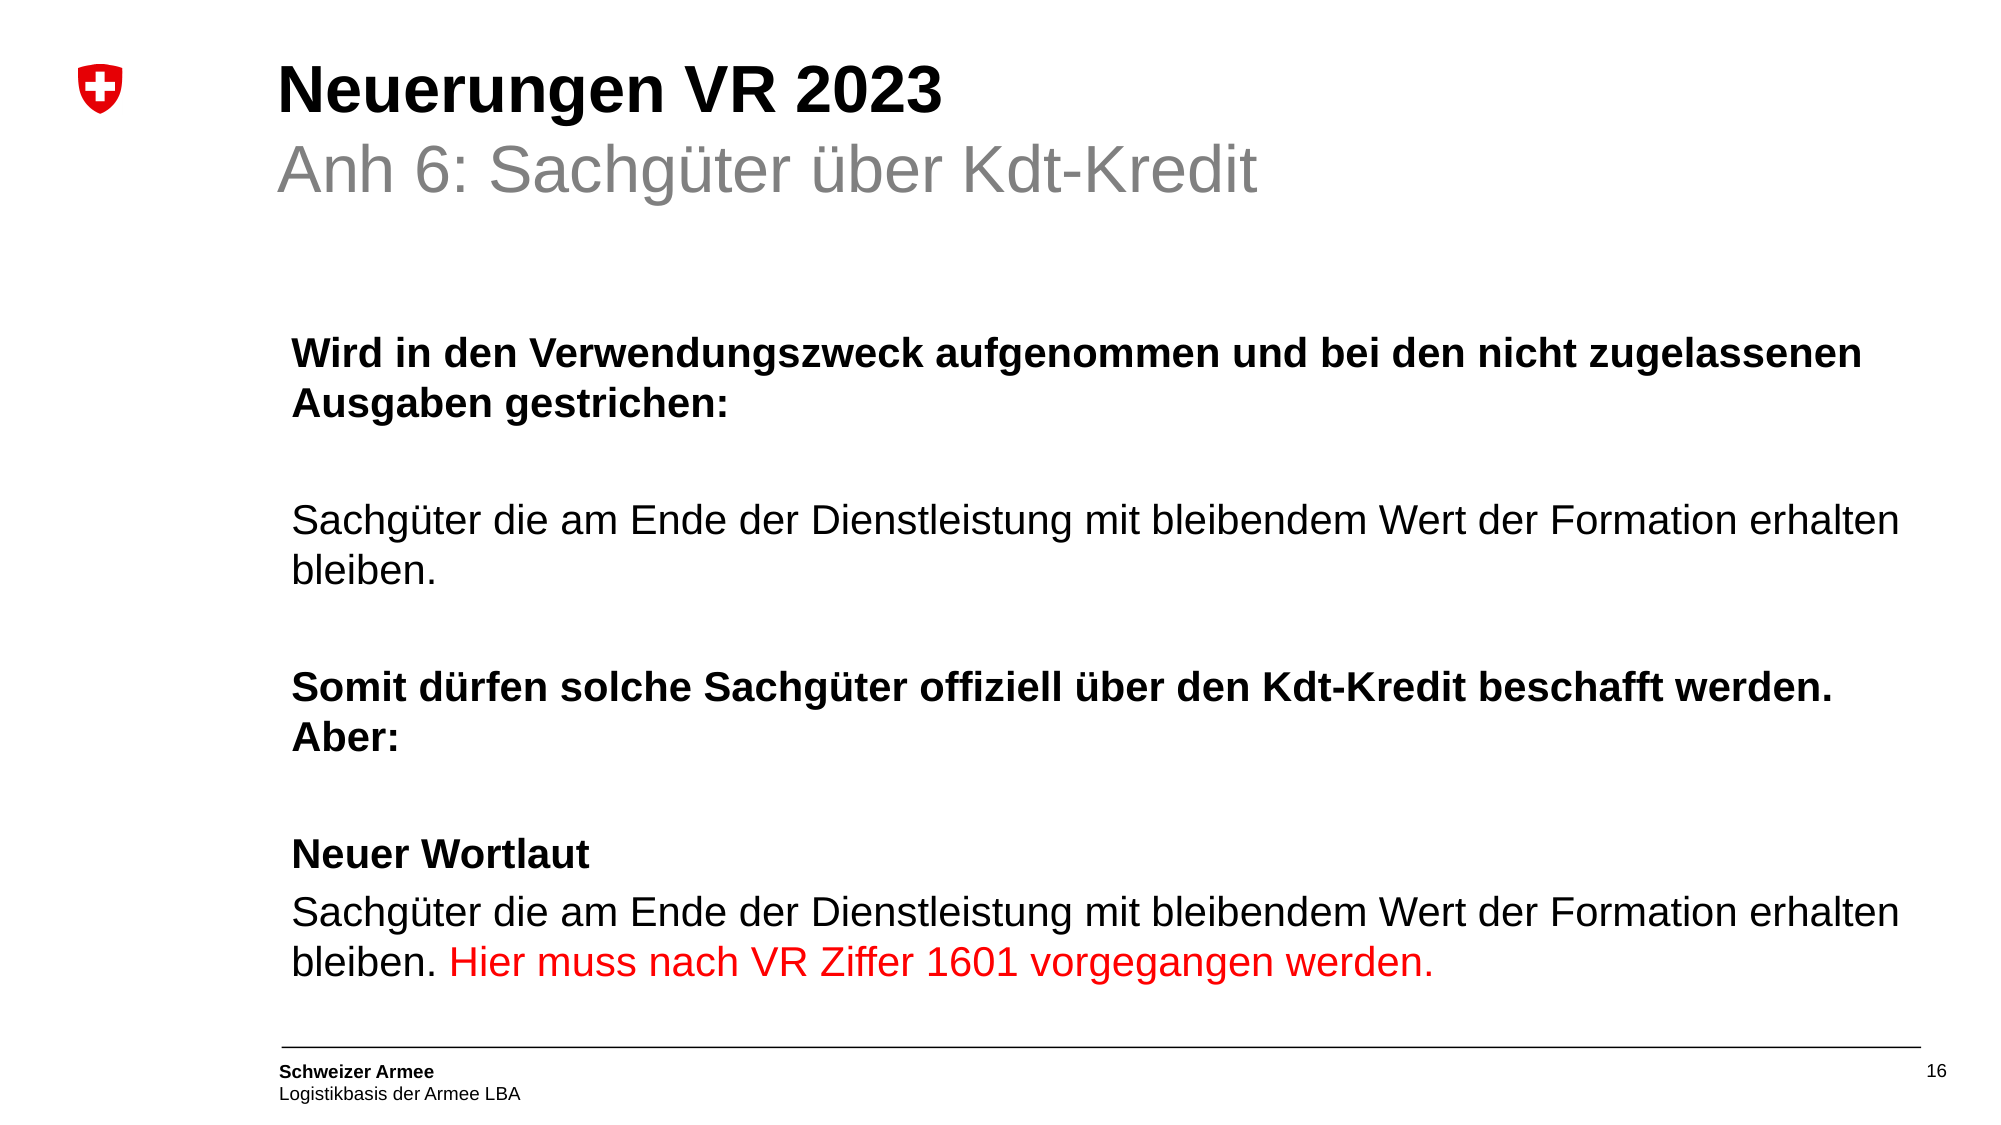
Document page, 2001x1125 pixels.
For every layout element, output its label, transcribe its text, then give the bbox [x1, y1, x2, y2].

list Wird in den Verwendungszweck aufgenommen und bei den nicht zugelassenen Ausgaben gestrichen: Sachgüter die am Ende der Dienstleistung mit bleibendem Wert der Formation erhalten bleiben. Somit dürfen solche Sachgüter offiziell über den Kdt-Kredit beschafft werden. Aber: Neuer Wortlaut Sachgüter die am Ende der Dienstleistung mit bleibendem Wert der Formation erhalten bleiben. Hier muss nach VR Ziffer 1601 vorgegangen werden. [290, 326, 1910, 983]
picture [78, 64, 123, 115]
title Neuerungen VR 2023 Anh 6: Sachgüter über Kdt-Kredit [277, 45, 1910, 209]
